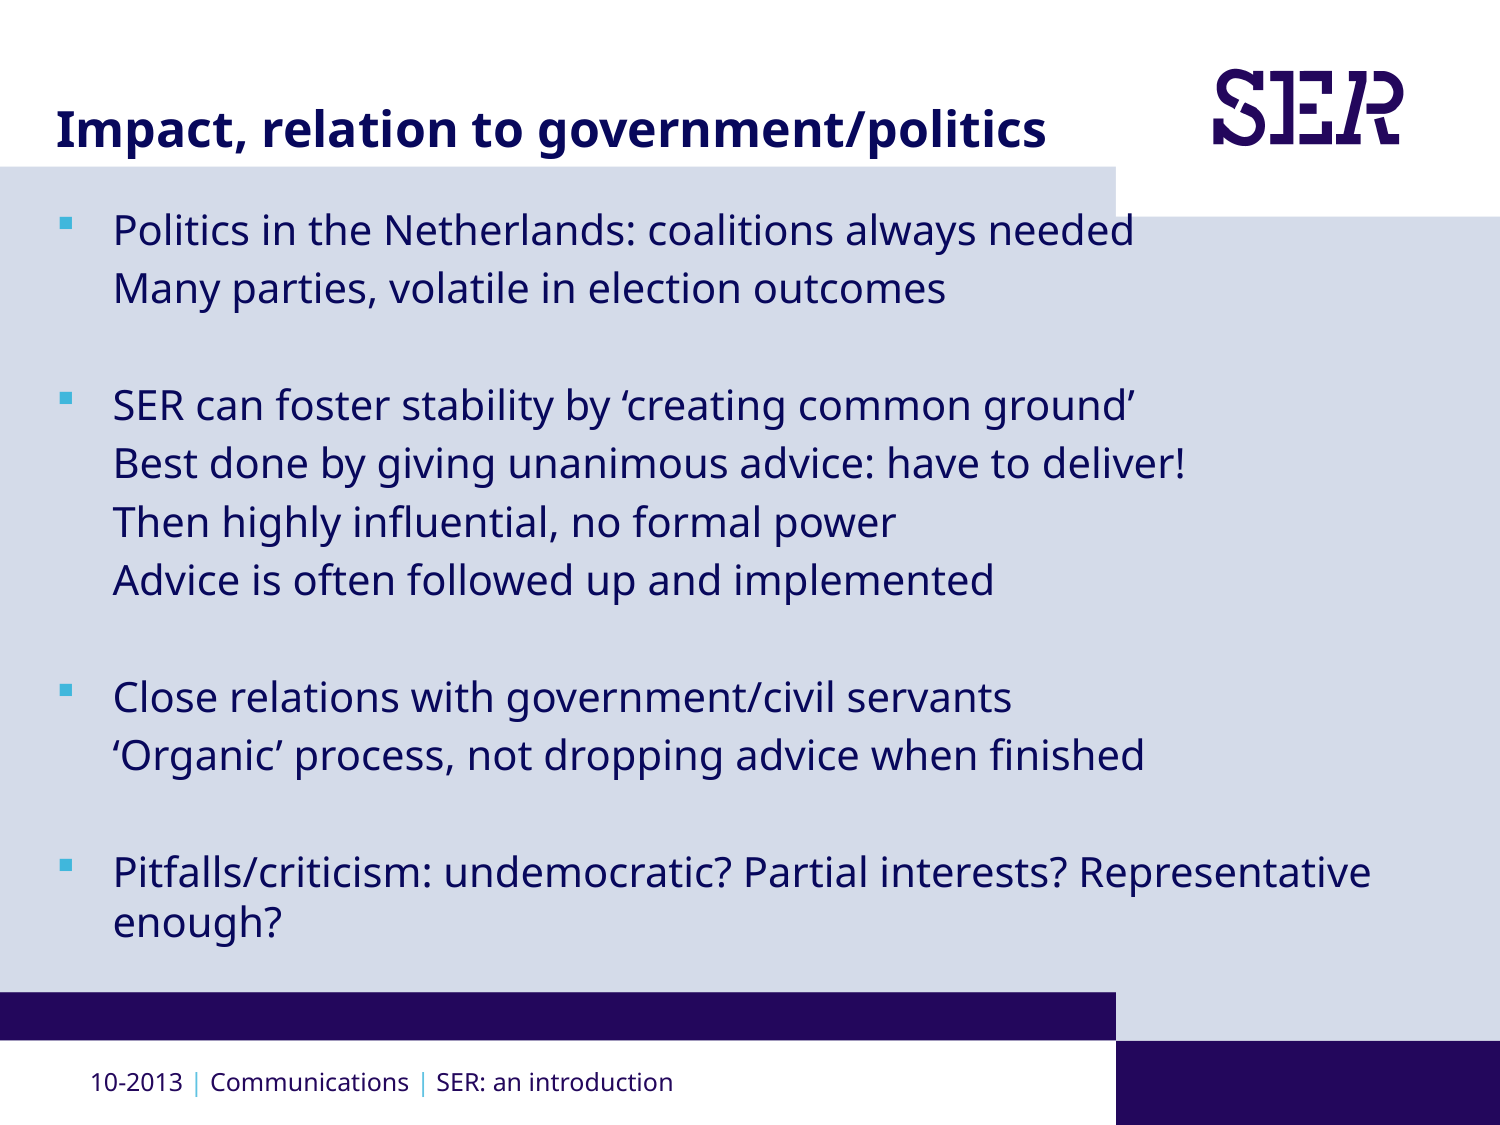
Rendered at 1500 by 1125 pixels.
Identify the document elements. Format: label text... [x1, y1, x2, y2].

picture [0, 0, 1500, 217]
title Impact, relation to government/politics [41, 89, 1426, 233]
list Politics in the Netherlands: coalitions always needed Many parties, volatile in election outcomes SER can foster stability by ‘creating common ground’ Best done by giving unanimous advice: have to deliver! Then highly influential, no formal power Advice is often followed up and implemented Close relations with government/civil servants ‘Organic’ process, not dropping advice when finished Pitfalls/criticism: undemocratic? Partial interests? Representative enough? [41, 196, 1392, 939]
picture [0, 992, 1500, 1125]
